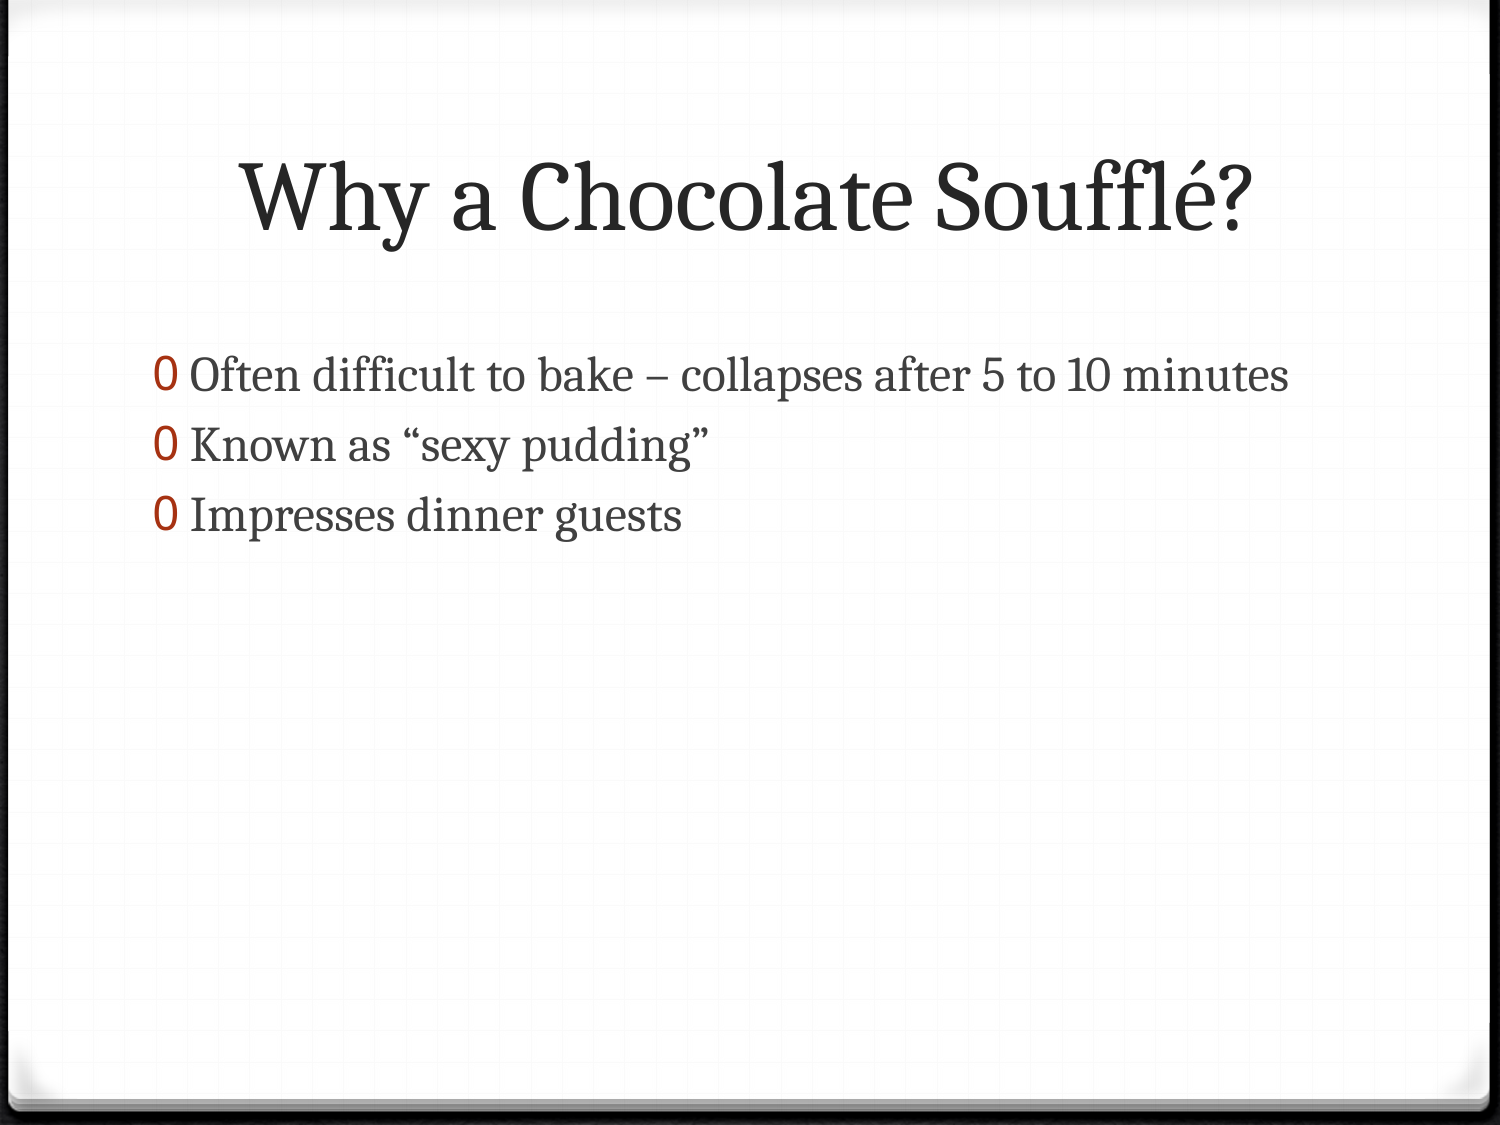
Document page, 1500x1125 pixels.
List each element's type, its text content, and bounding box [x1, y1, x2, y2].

picture [0, 0, 1500, 1125]
list Often difficult to bake – collapses after 5 to 10 minutes Known as “sexy pudding” Impresses dinner guests [137, 334, 1363, 983]
title Why a Chocolate Soufflé? [90, 71, 1410, 309]
